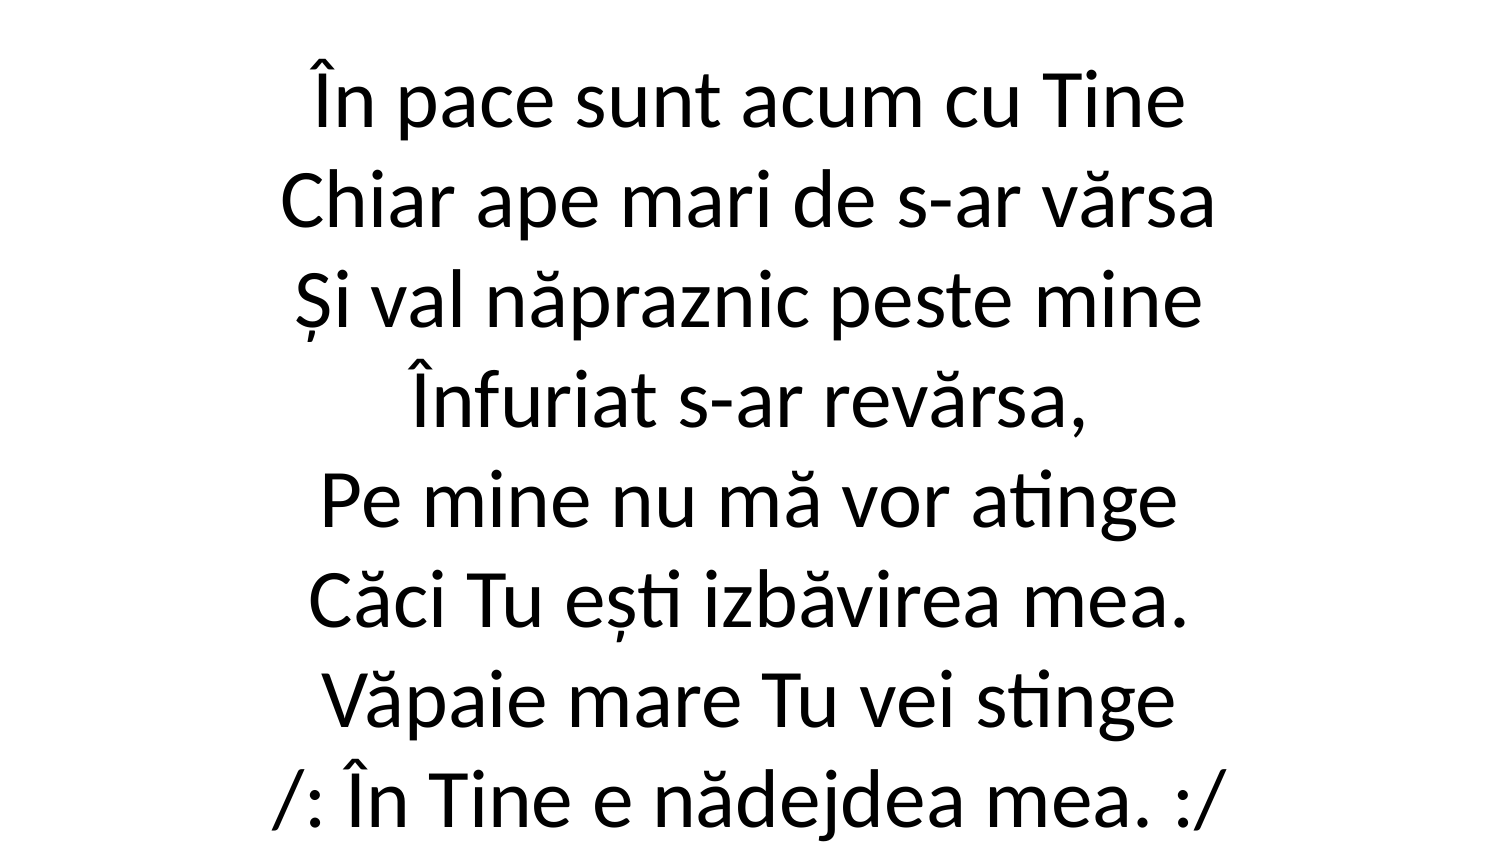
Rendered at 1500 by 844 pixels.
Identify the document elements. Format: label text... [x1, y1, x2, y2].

text_box În pace sunt acum cu Tine Chiar ape mari de s-ar vărsa Și val năpraznic peste mine Înfuriat s-ar revărsa, Pe mine nu mă vor atinge Căci Tu ești izbăvirea mea. Văpaie mare Tu vei stinge /: În Tine e nădejdea mea. :/ [257, 0, 1243, 844]
